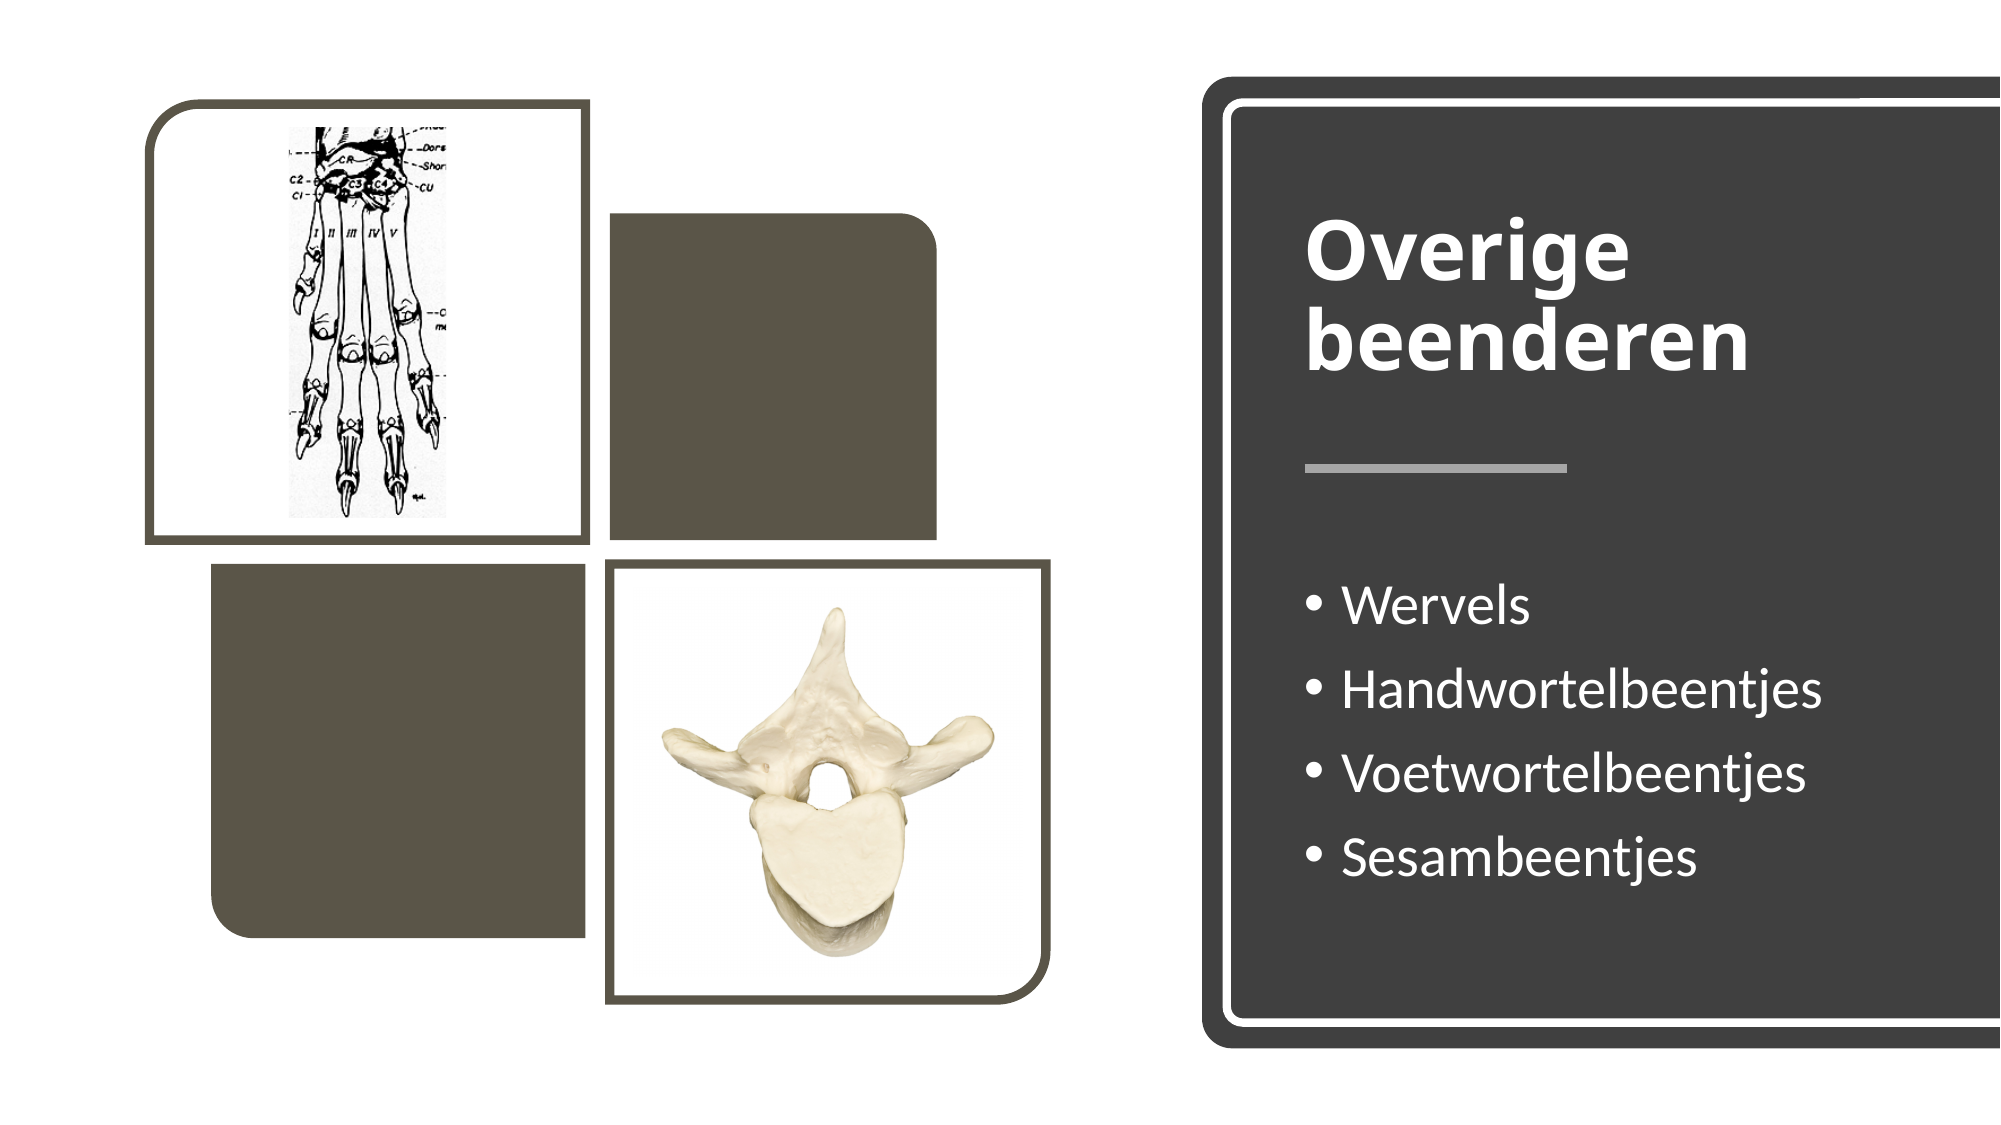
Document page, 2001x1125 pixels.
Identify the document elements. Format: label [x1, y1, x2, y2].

text_box [1225, 101, 2000, 1024]
text_box [148, 103, 587, 542]
text_box [608, 212, 938, 542]
picture [288, 127, 447, 518]
text_box [608, 562, 1047, 1002]
text_box [1200, 75, 2000, 1050]
picture [632, 587, 1023, 977]
text_box [210, 562, 587, 940]
